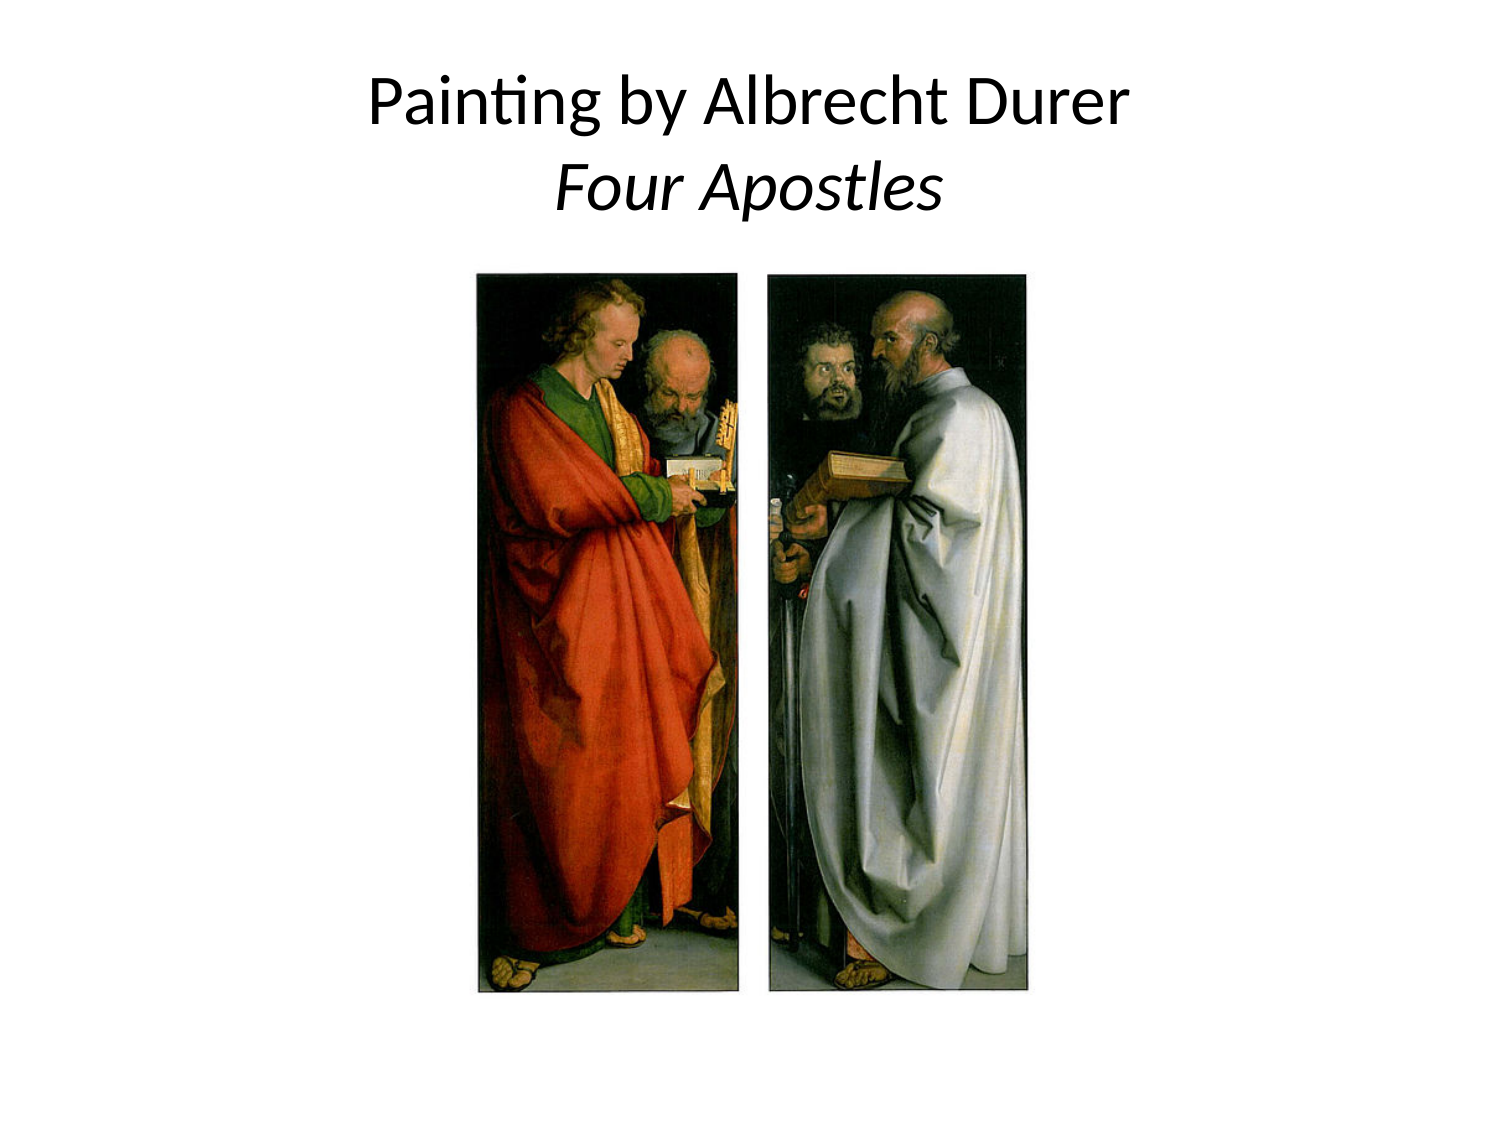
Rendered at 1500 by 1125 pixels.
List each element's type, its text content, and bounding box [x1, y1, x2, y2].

title Painting by Albrecht Durer Four Apostles [75, 45, 1425, 233]
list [74, 262, 1426, 1006]
